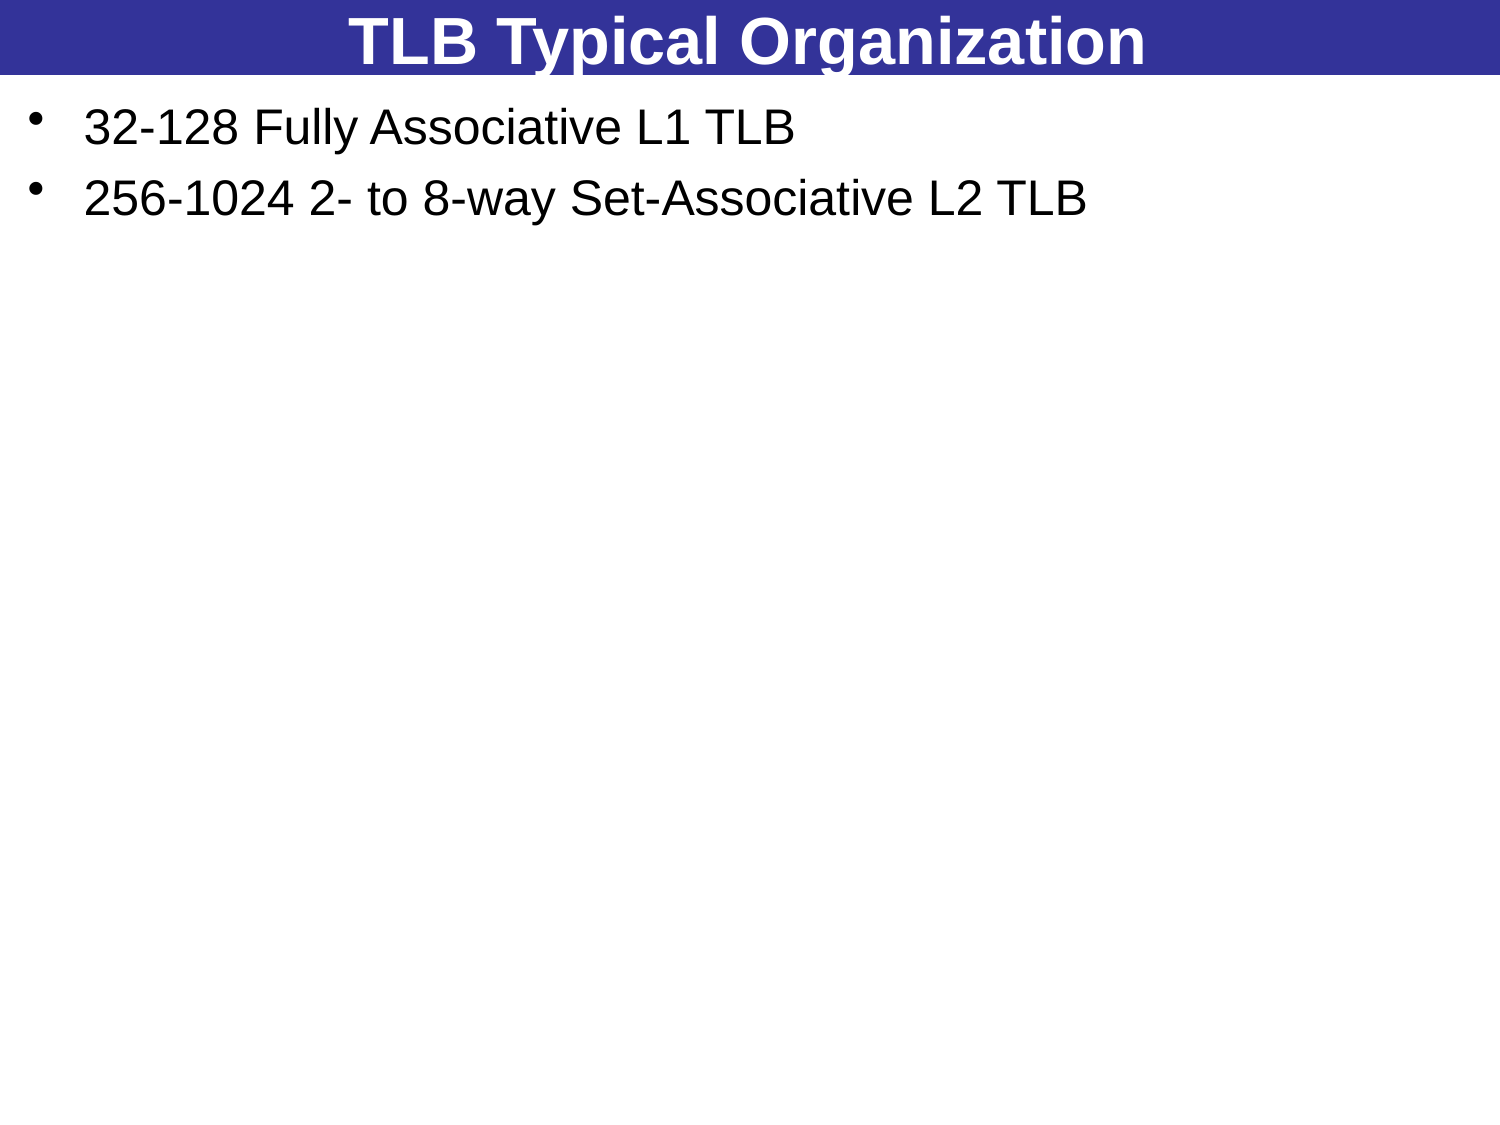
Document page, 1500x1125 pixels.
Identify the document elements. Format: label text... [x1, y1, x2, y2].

title TLB Typical Organization [0, 0, 1500, 75]
list 32-128 Fully Associative L1 TLB 256-1024 2- to 8-way Set-Associative L2 TLB [12, 87, 1488, 1088]
